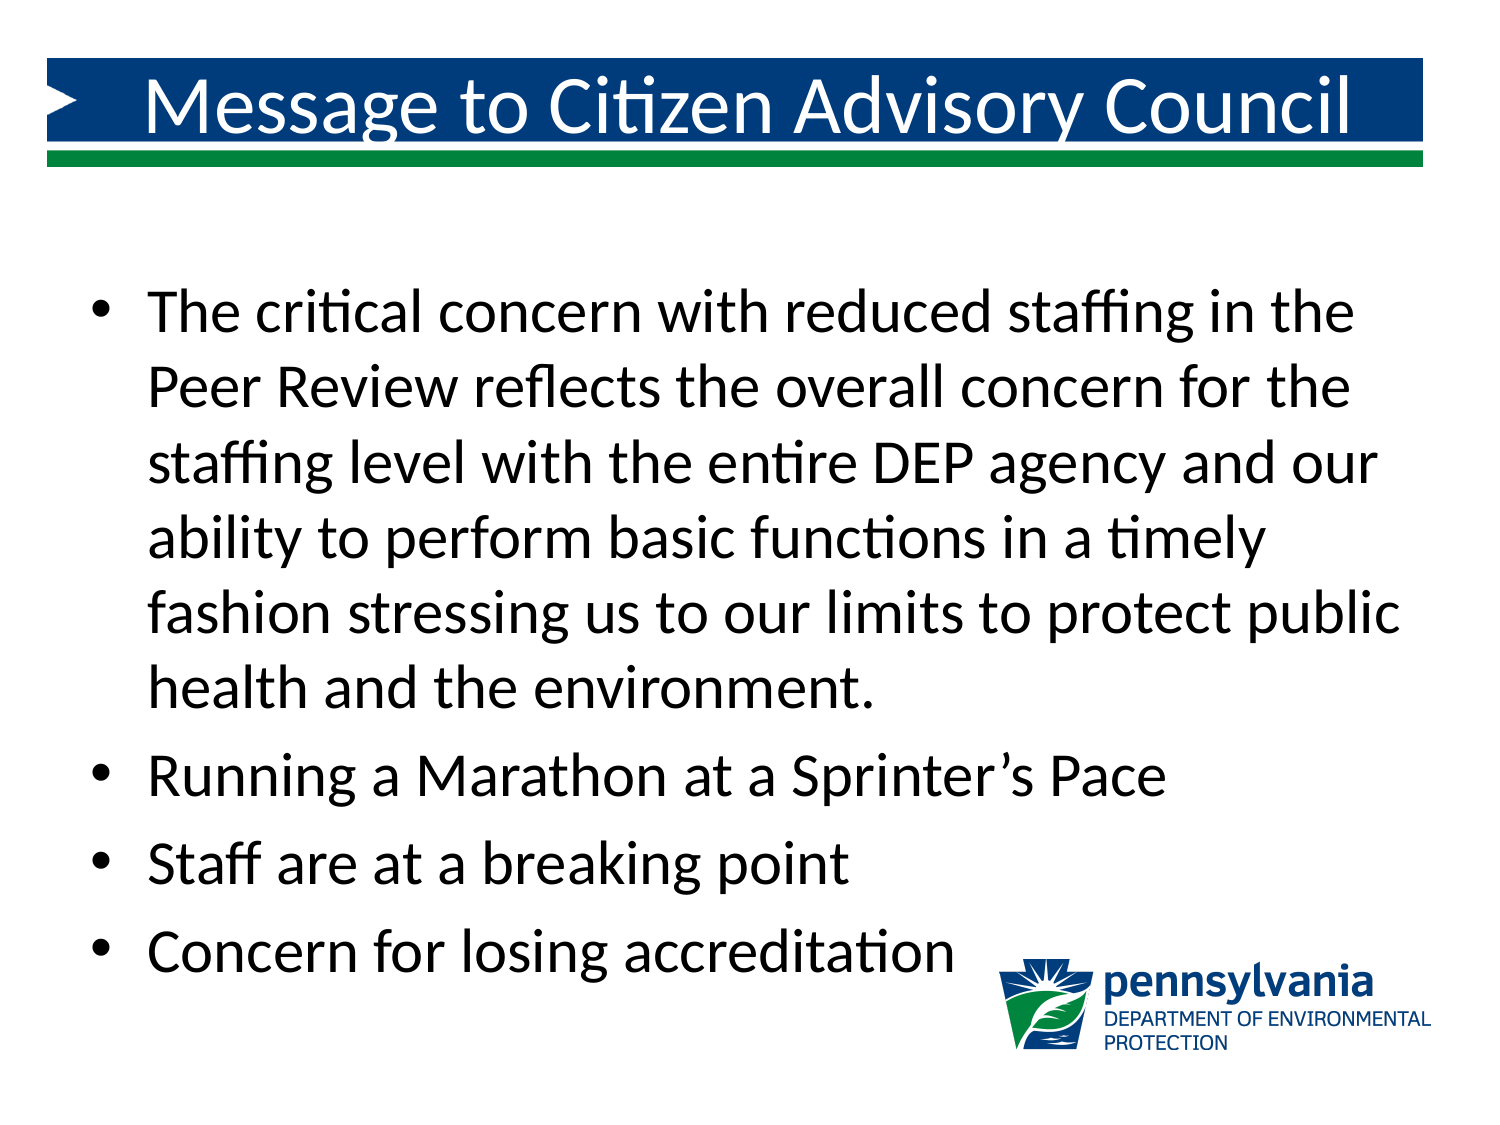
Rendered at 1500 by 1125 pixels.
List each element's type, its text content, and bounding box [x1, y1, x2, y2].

picture [999, 958, 1431, 1051]
list The critical concern with reduced staffing in the Peer Review reflects the overall concern for the staffing level with the entire DEP agency and our ability to perform basic functions in a timely fashion stressing us to our limits to protect public health and the environment. Running a Marathon at a Sprinter’s Pace Staff are at a breaking point Concern for losing accreditation [75, 262, 1425, 1005]
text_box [47, 58, 1423, 167]
